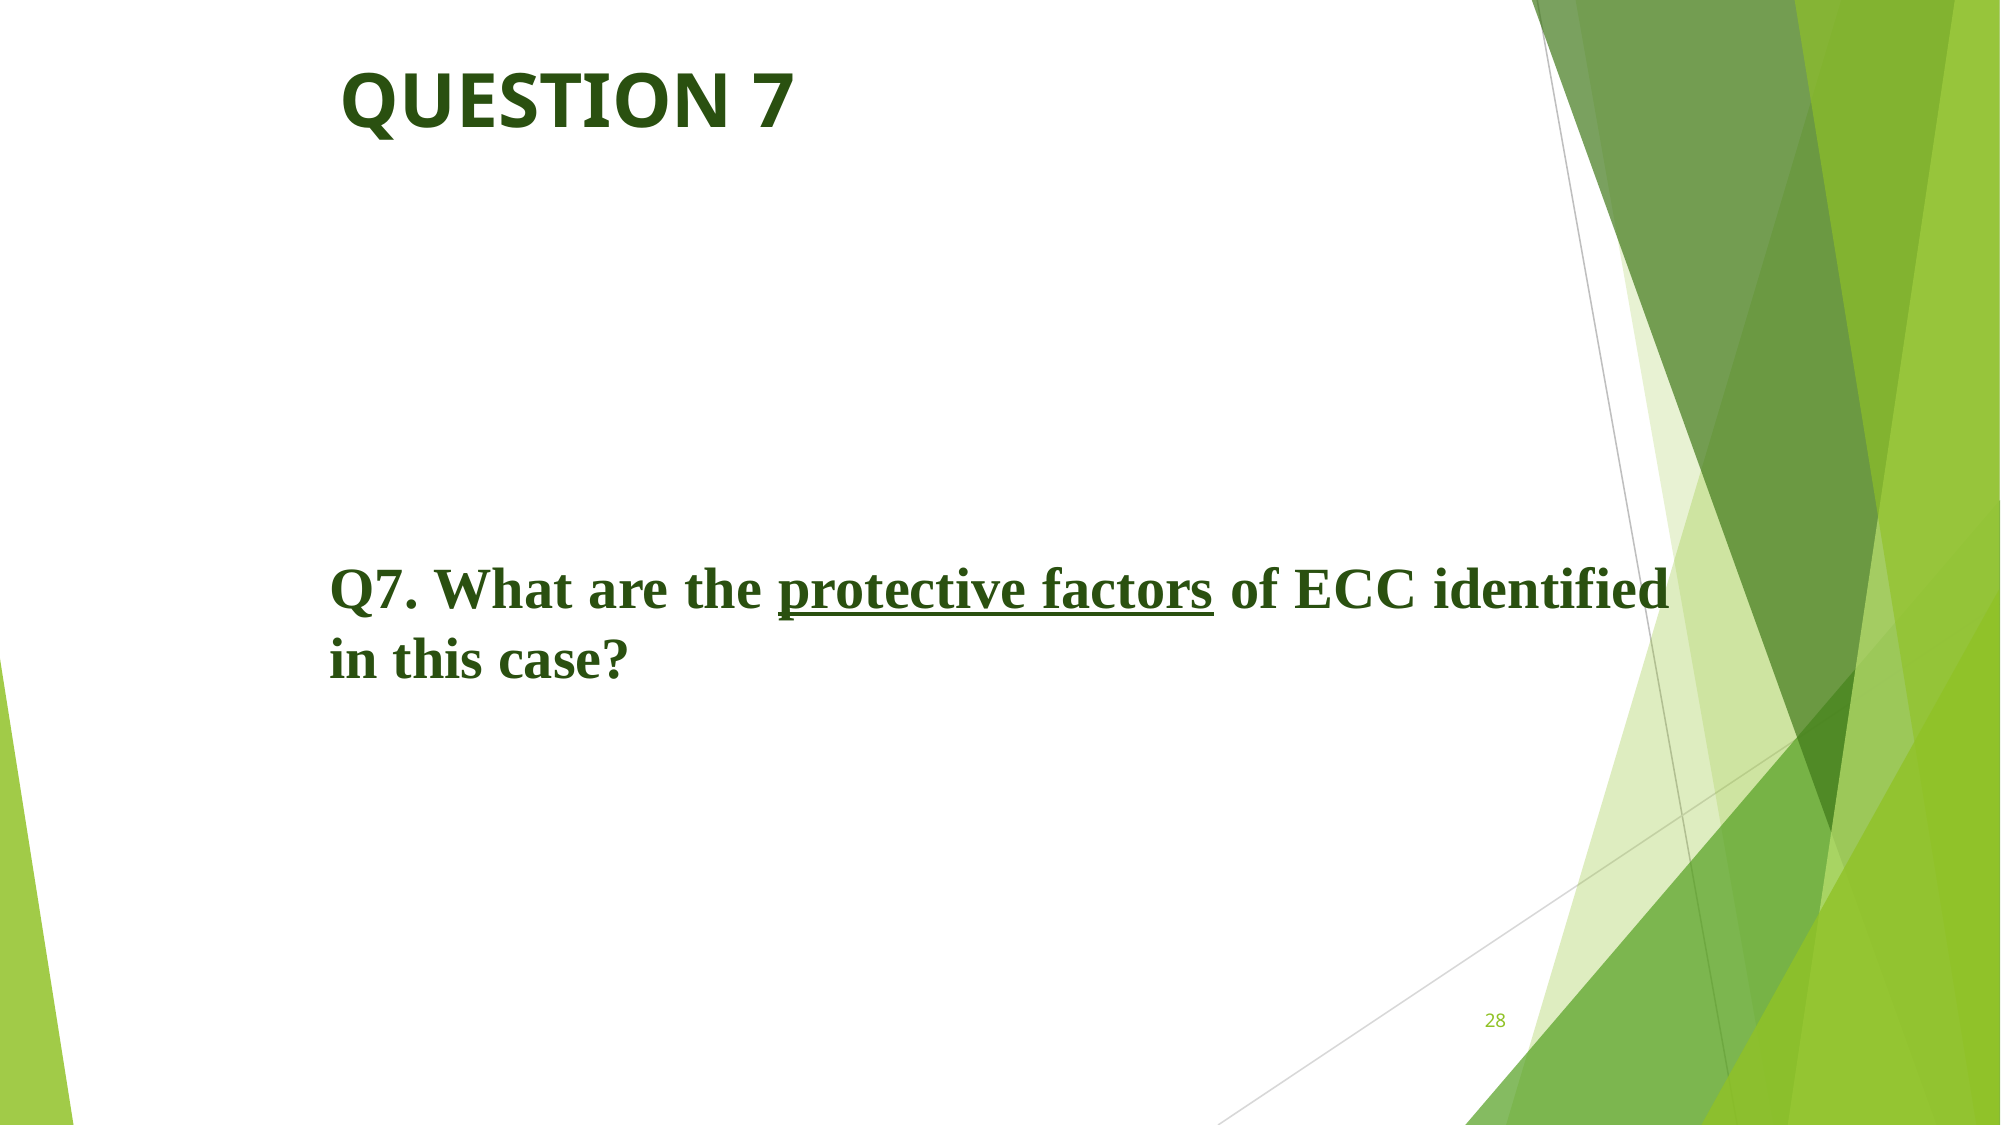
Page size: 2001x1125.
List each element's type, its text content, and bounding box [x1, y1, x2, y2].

title QUESTION 7 [324, 45, 1675, 185]
slide_number 28 [1409, 991, 1522, 1051]
list Q7. What are the protective factors of ECC identified in this case? [314, 219, 1686, 953]
